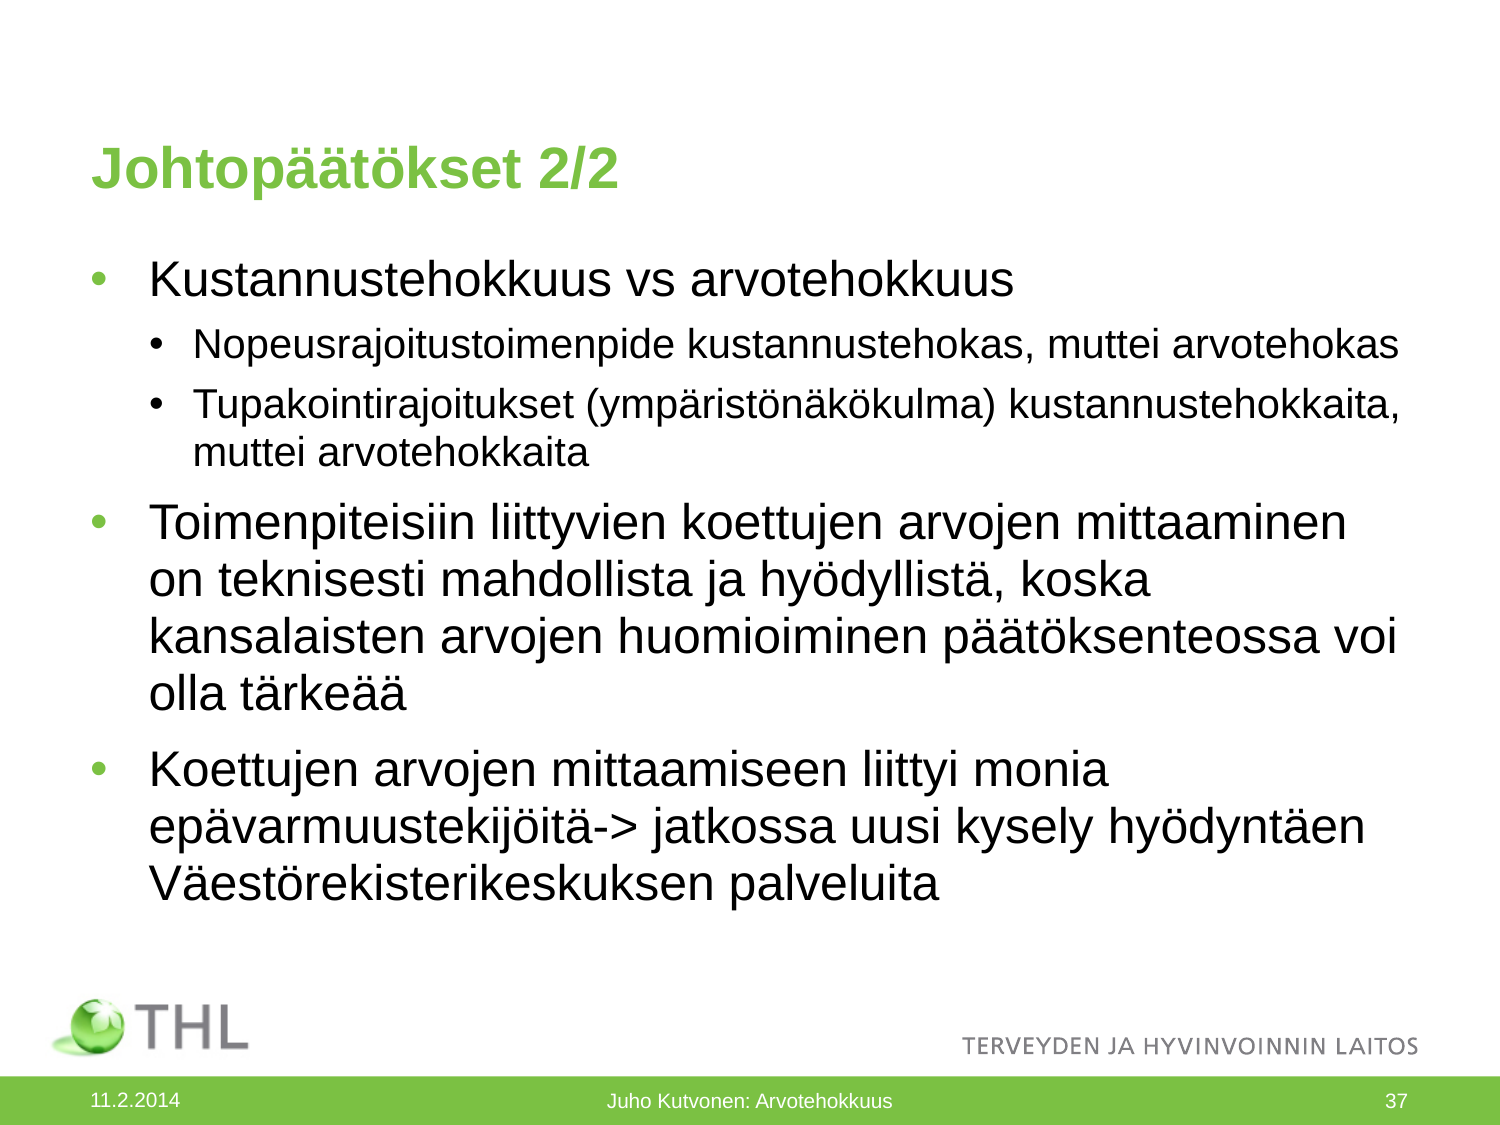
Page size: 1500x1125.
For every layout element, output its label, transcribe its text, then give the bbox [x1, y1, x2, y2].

title Johtopäätökset 2/2 [76, 42, 1424, 209]
picture [24, 983, 275, 1067]
footer Juho Kutvonen: Arvotehokkuus [253, 1082, 1245, 1118]
list Kustannustehokkuus vs arvotehokkuus Nopeusrajoitustoimenpide kustannustehokas, muttei arvotehokas Tupakointirajoitukset (ympäristönäkökulma) kustannustehokkaita, muttei arvotehokkaita Toimenpiteisiin liittyvien koettujen arvojen mittaaminen on teknisesti mahdollista ja hyödyllistä, koska kansalaisten arvojen huomioiminen päätöksenteossa voi olla tärkeää Koettujen arvojen mittaamiseen liittyi monia epävarmuustekijöitä-> jatkossa uusi kysely hyödyntäen Väestörekisterikeskuksen palveluita [74, 243, 1424, 965]
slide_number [74, 1080, 255, 1118]
slide_number 37 [1245, 1082, 1424, 1118]
